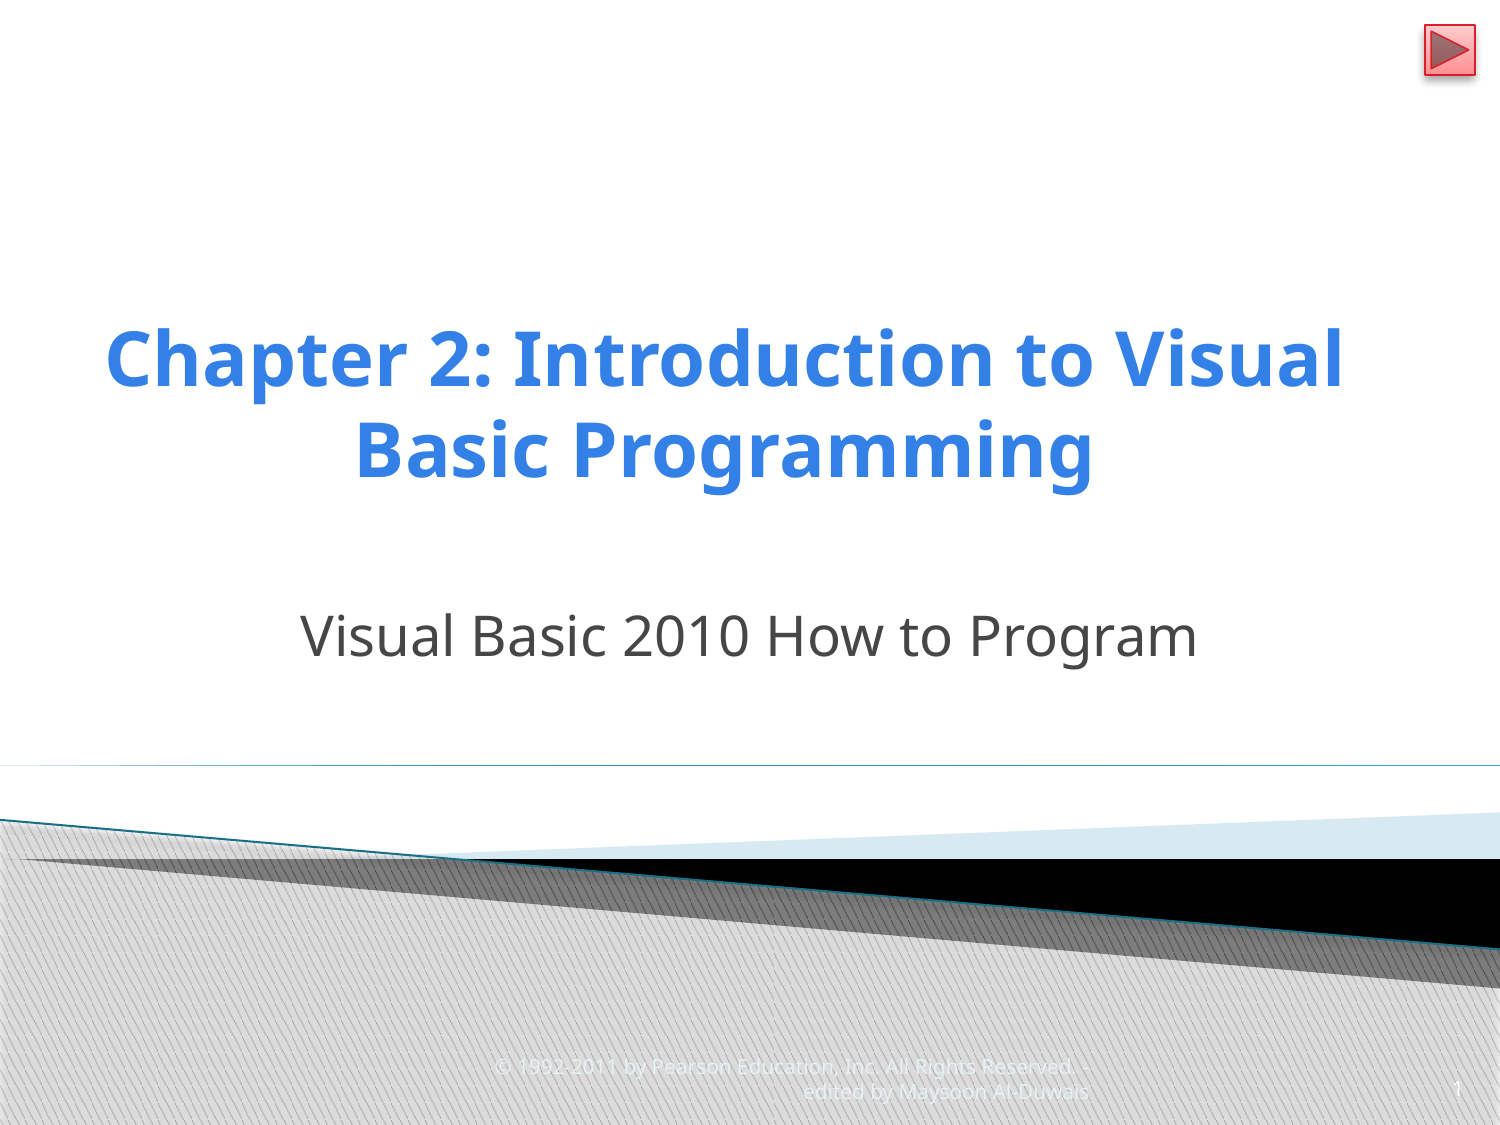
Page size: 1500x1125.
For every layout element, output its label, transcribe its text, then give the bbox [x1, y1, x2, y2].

title Chapter 2: Introduction to Visual Basic Programming [62, 200, 1388, 501]
subtitle Visual Basic 2010 How to Program [112, 592, 1388, 790]
slide_number 1 [1418, 1051, 1479, 1112]
footer © 1992-2011 by Pearson Education, Inc. All Rights Reserved. - edited by Maysoon Al-Duwais [450, 1051, 1105, 1112]
picture [5, 859, 1500, 989]
